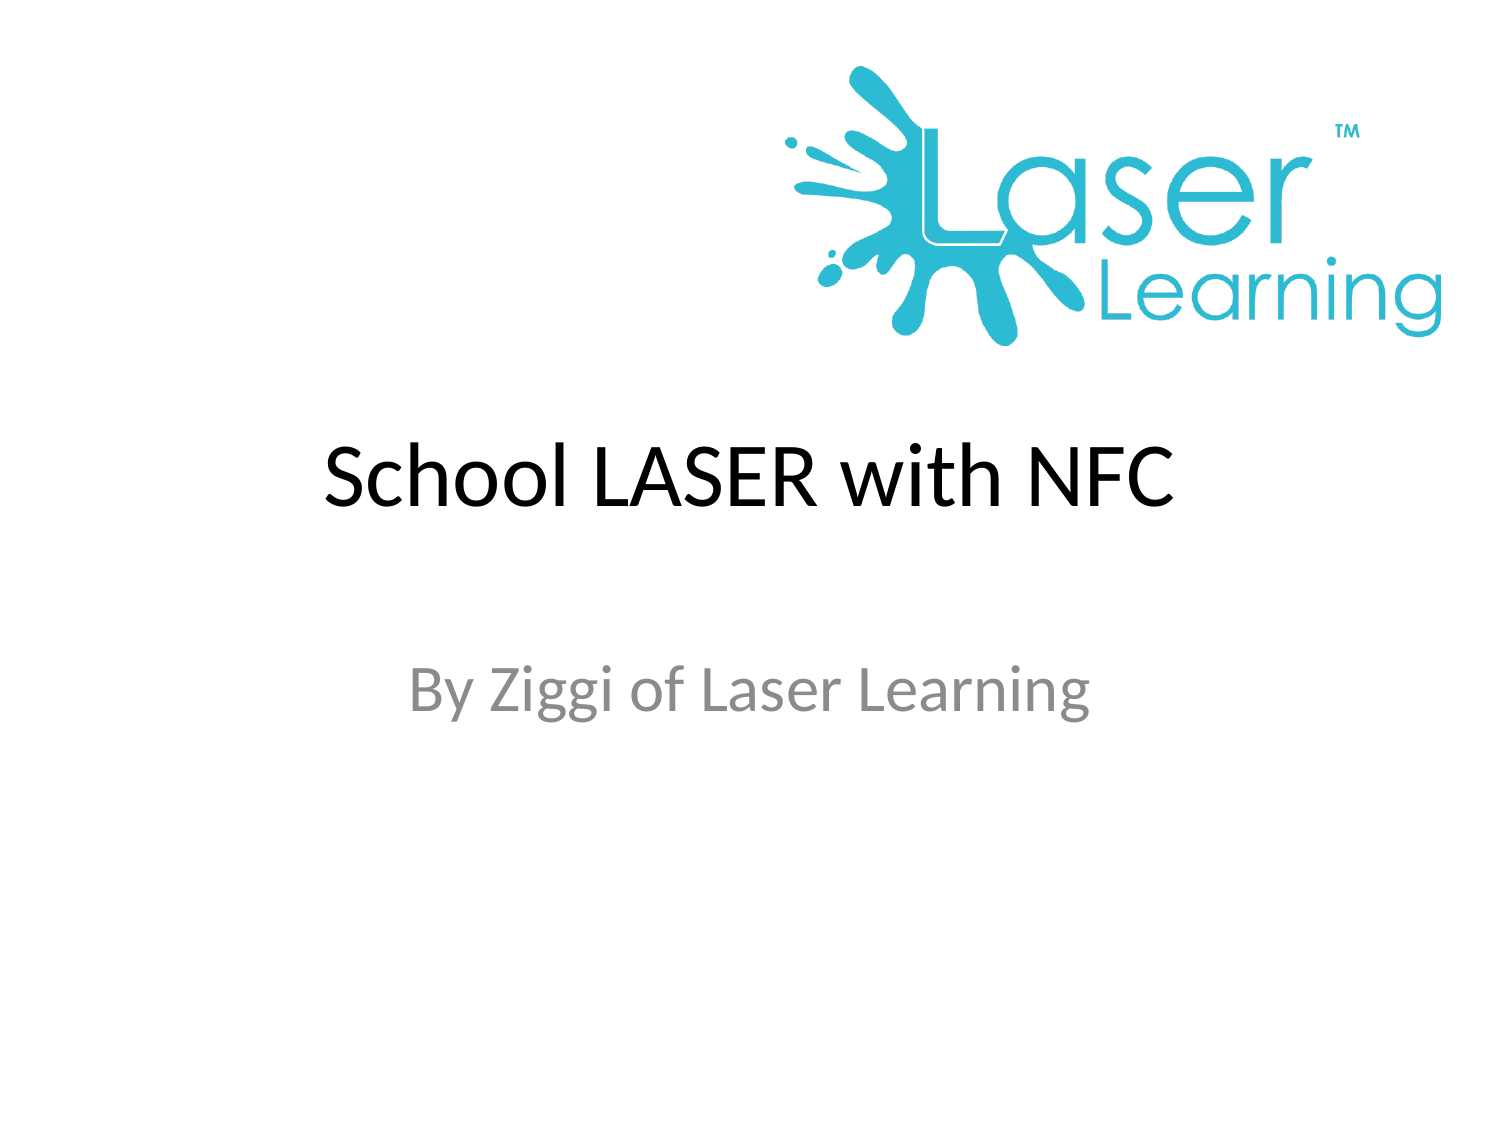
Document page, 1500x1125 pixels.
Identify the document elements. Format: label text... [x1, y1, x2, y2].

picture [785, 66, 1442, 346]
subtitle By Ziggi of Laser Learning [225, 637, 1275, 925]
title School LASER with NFC [112, 349, 1388, 591]
